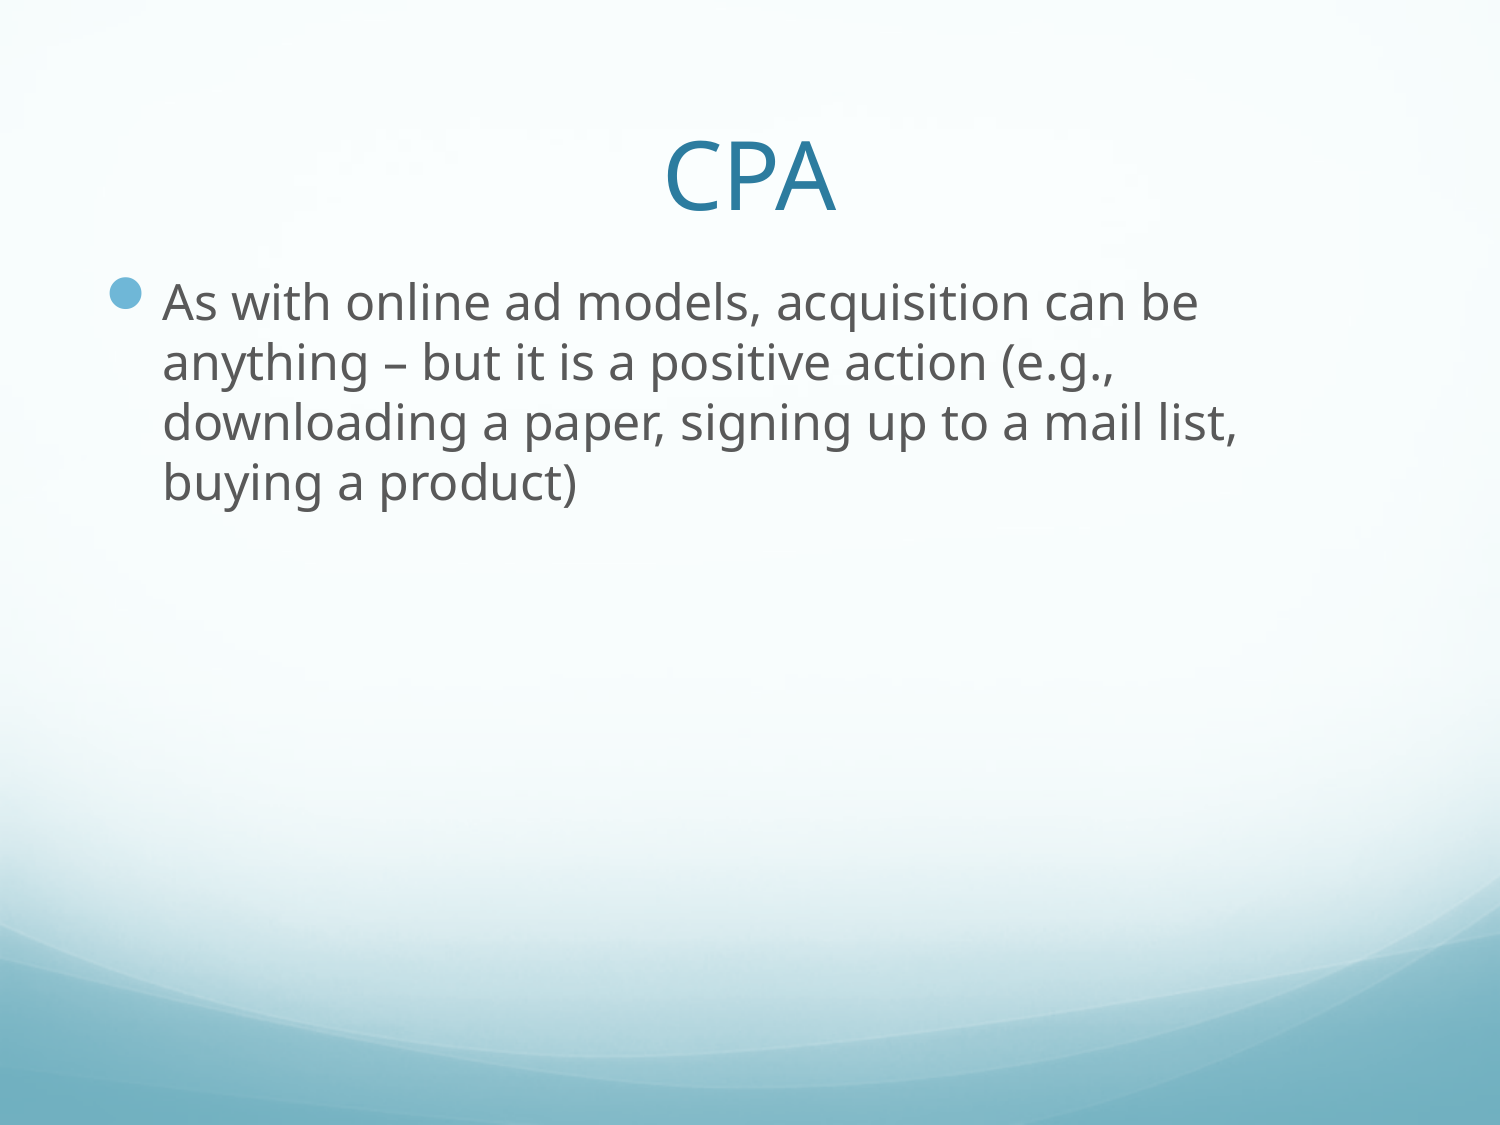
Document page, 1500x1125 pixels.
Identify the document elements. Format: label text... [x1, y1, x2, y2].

title CPA [90, 17, 1410, 237]
list As with online ad models, acquisition can be anything – but it is a positive action (e.g., downloading a paper, signing up to a mail list, buying a product) [90, 262, 1410, 975]
